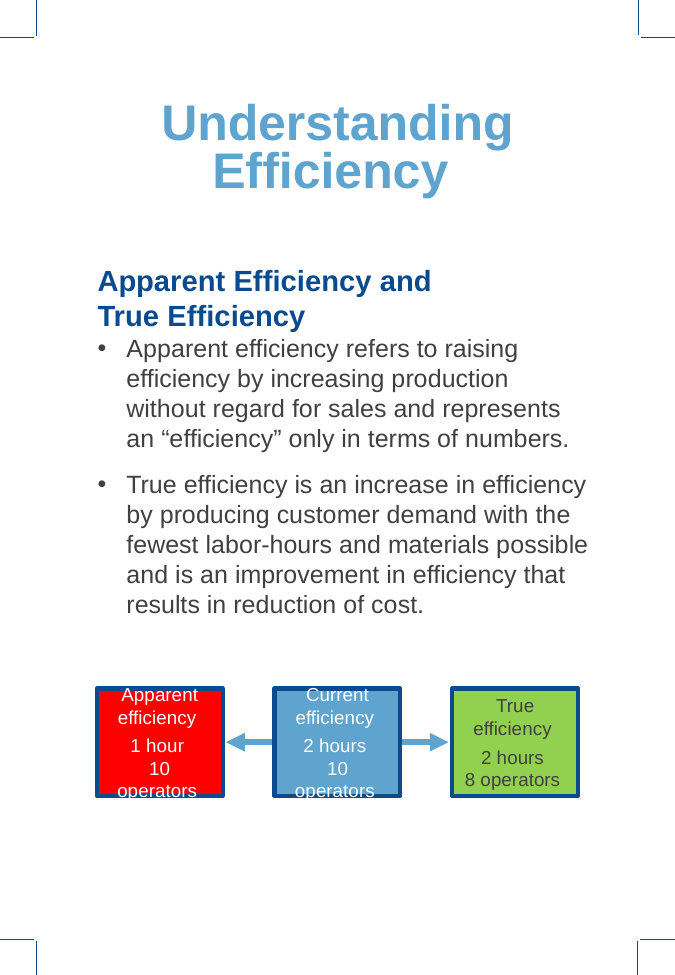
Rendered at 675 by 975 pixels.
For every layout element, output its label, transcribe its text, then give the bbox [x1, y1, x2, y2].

text_box Current efficiency 2 hours 10 operators [274, 688, 401, 796]
text_box True efficiency 2 hours 8 operators [452, 688, 579, 796]
list Apparent Efficiency and True Efficiency Apparent efficiency refers to raising efficiency by increasing production without regard for sales and represents an “efficiency” only in terms of numbers. True efficiency is an increase in efficiency by producing customer demand with the fewest labor-hours and materials possible and is an improvement in efficiency that results in reduction of cost. [97, 262, 593, 627]
text_box Apparent efficiency 1 hour 10 operators [96, 688, 223, 796]
title Understanding Efficiency [75, 100, 600, 198]
